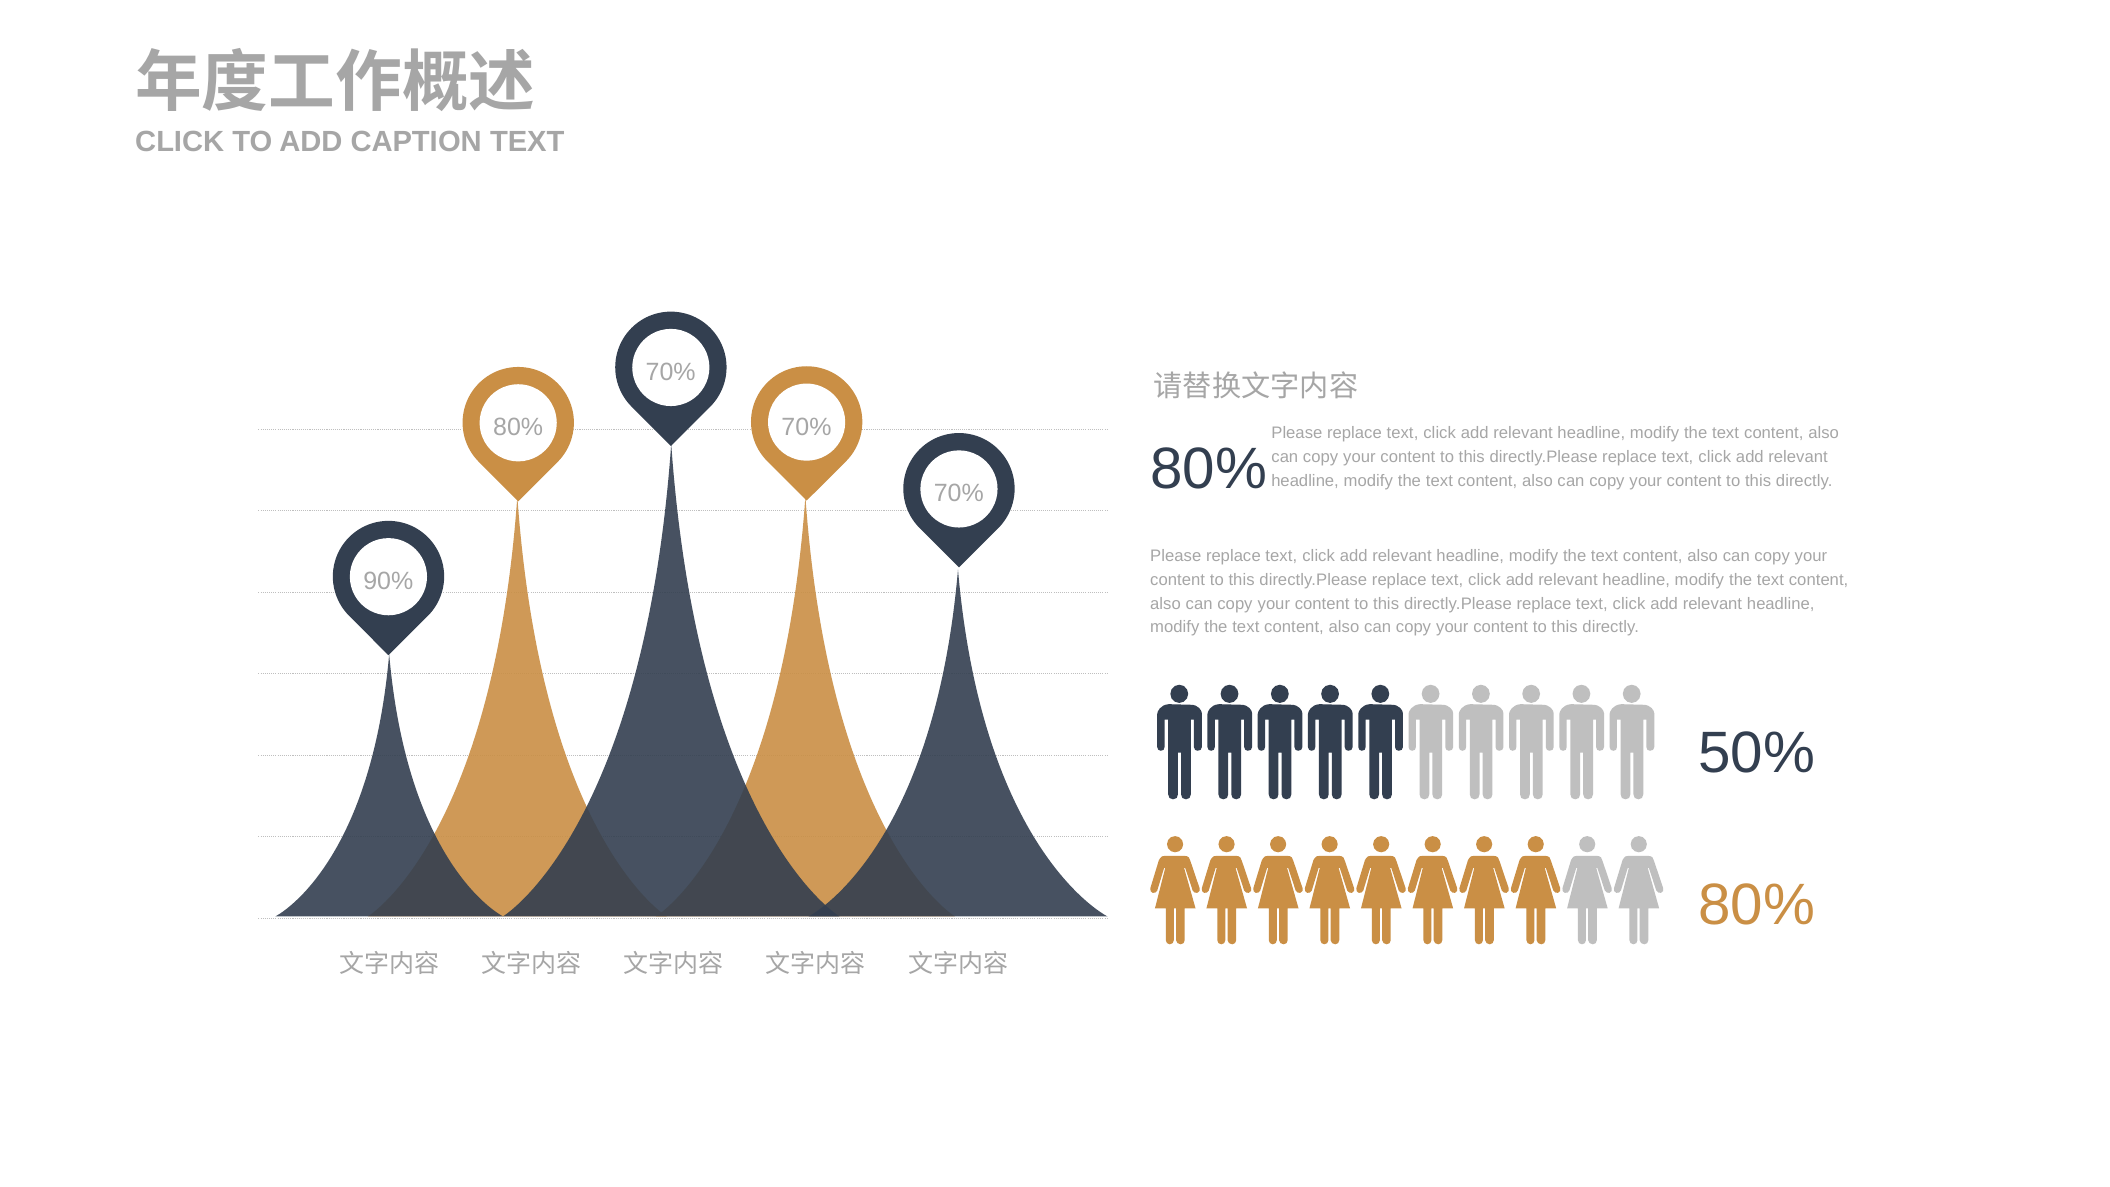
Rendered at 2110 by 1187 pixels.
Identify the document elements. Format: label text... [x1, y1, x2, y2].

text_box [258, 429, 1108, 919]
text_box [750, 366, 863, 478]
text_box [1149, 836, 1664, 945]
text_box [462, 366, 574, 479]
text_box 文字内容 [481, 941, 582, 978]
text_box 年度工作概述 [135, 38, 596, 119]
text_box CLICK TO ADD CAPTION TEXT [135, 122, 596, 158]
text_box 80% [1698, 852, 1816, 937]
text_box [615, 311, 727, 423]
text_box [903, 433, 1015, 545]
text_box 文字内容 [339, 941, 440, 978]
text_box 文字内容 [623, 941, 724, 978]
text_box Please replace text, click add relevant headline, modify the text content, also can copy your content to this directly.Please replace text, click add relevant headline, modify the text content, also can copy your content to this directly.Please replace text, click add relevant headline, modify the text content, also can copy your content to this directly. [1150, 540, 1850, 637]
text_box 请替换文字内容 [1153, 360, 1463, 403]
text_box 80% [1150, 416, 1268, 501]
text_box 50% [1698, 700, 1816, 785]
text_box 文字内容 [907, 941, 1009, 978]
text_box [332, 520, 445, 633]
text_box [1157, 684, 1655, 800]
text_box 文字内容 [765, 941, 866, 978]
text_box Please replace text, click add relevant headline, modify the text content, also can copy your content to this directly.Please replace text, click add relevant headline, modify the text content, also can copy your content to this directly. [1271, 417, 1850, 490]
